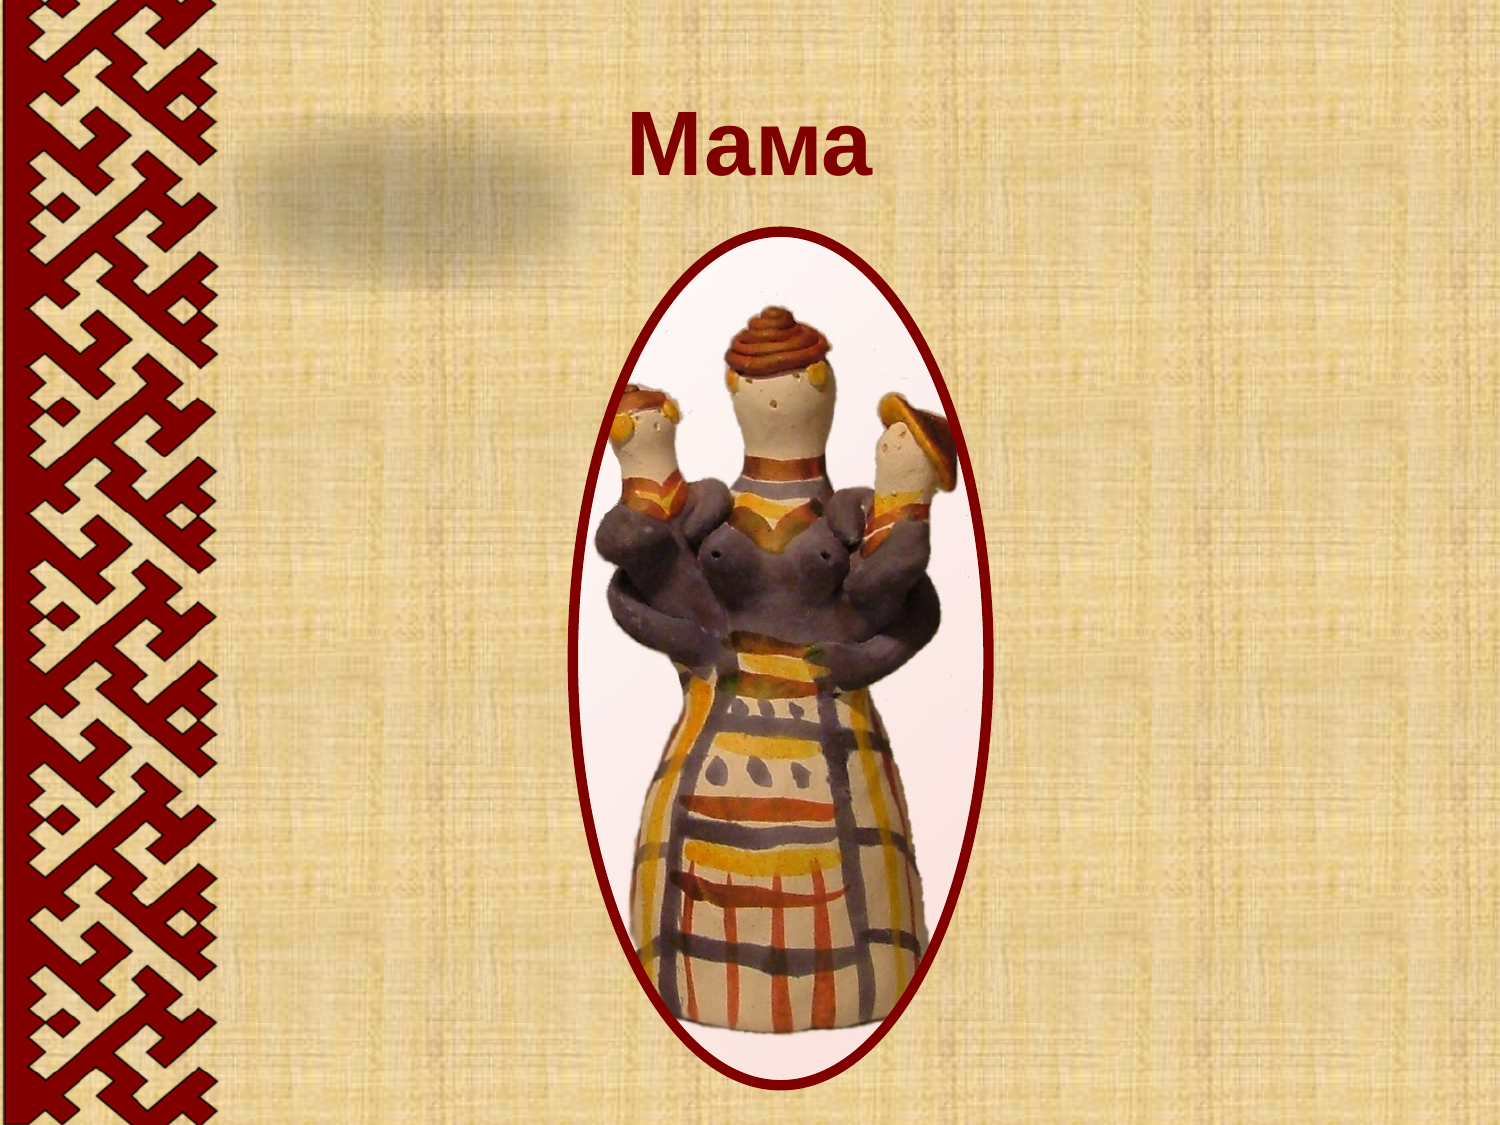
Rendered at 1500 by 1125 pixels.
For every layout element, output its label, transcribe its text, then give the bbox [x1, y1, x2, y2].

title Мама [485, 45, 1425, 233]
picture [0, 0, 1500, 1125]
